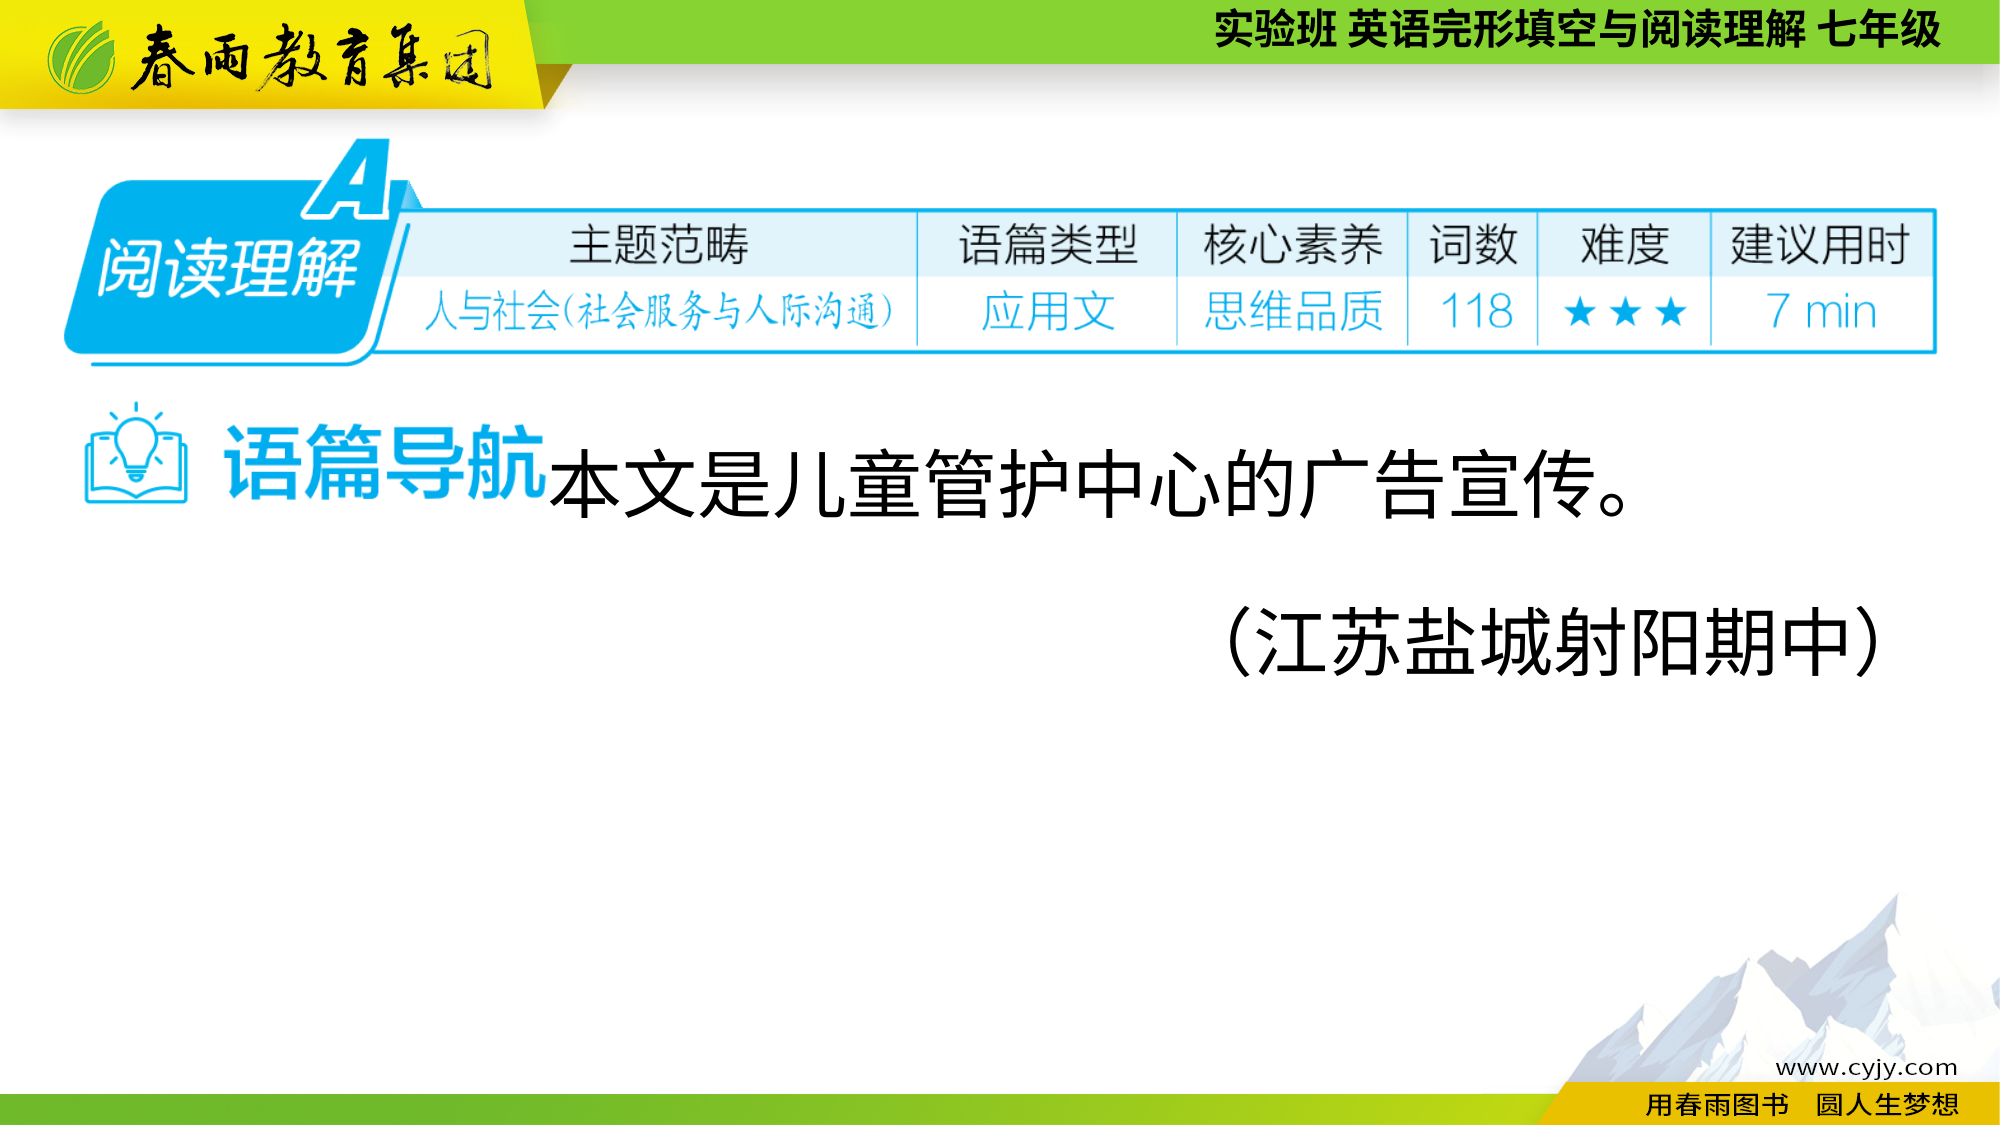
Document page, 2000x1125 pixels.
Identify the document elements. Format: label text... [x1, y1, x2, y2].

text_box （江苏盐城射阳期中） [1035, 543, 1944, 694]
picture [0, 0, 2000, 1125]
text_box 本文是儿童管护中心的广告宣传。 [59, 385, 1944, 536]
